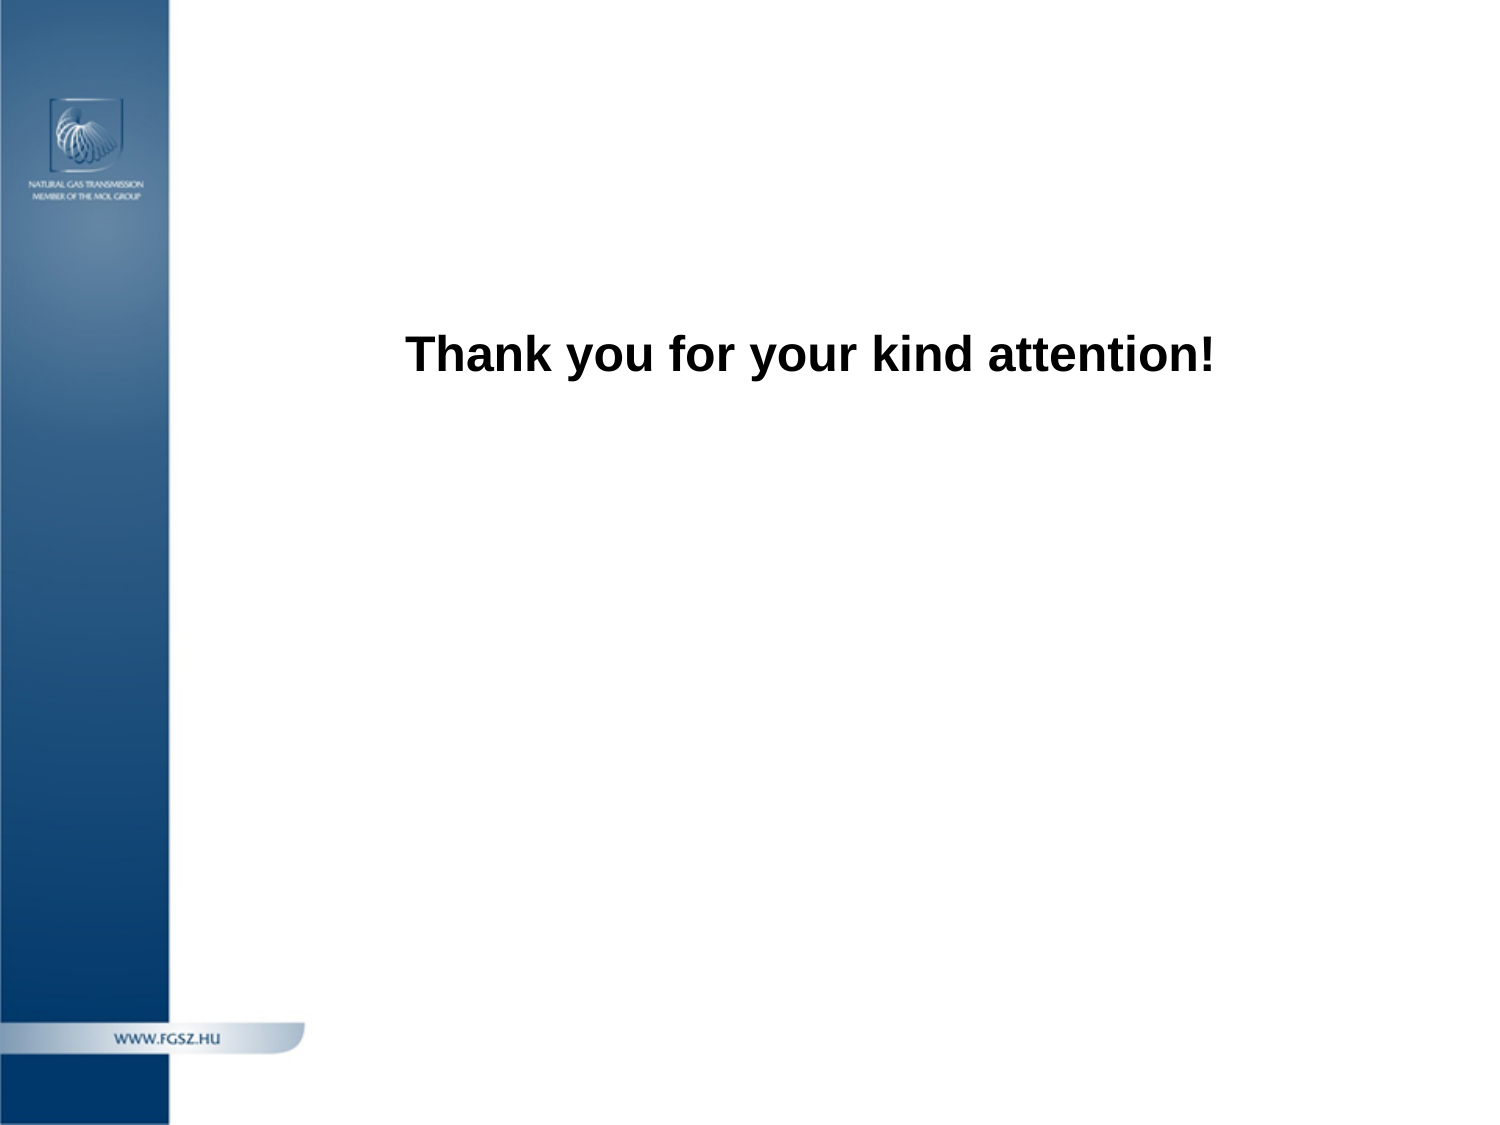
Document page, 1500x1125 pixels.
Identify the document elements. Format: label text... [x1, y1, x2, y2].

picture [0, 0, 1500, 1125]
text_box Thank you for your kind attention! [375, 314, 1247, 390]
